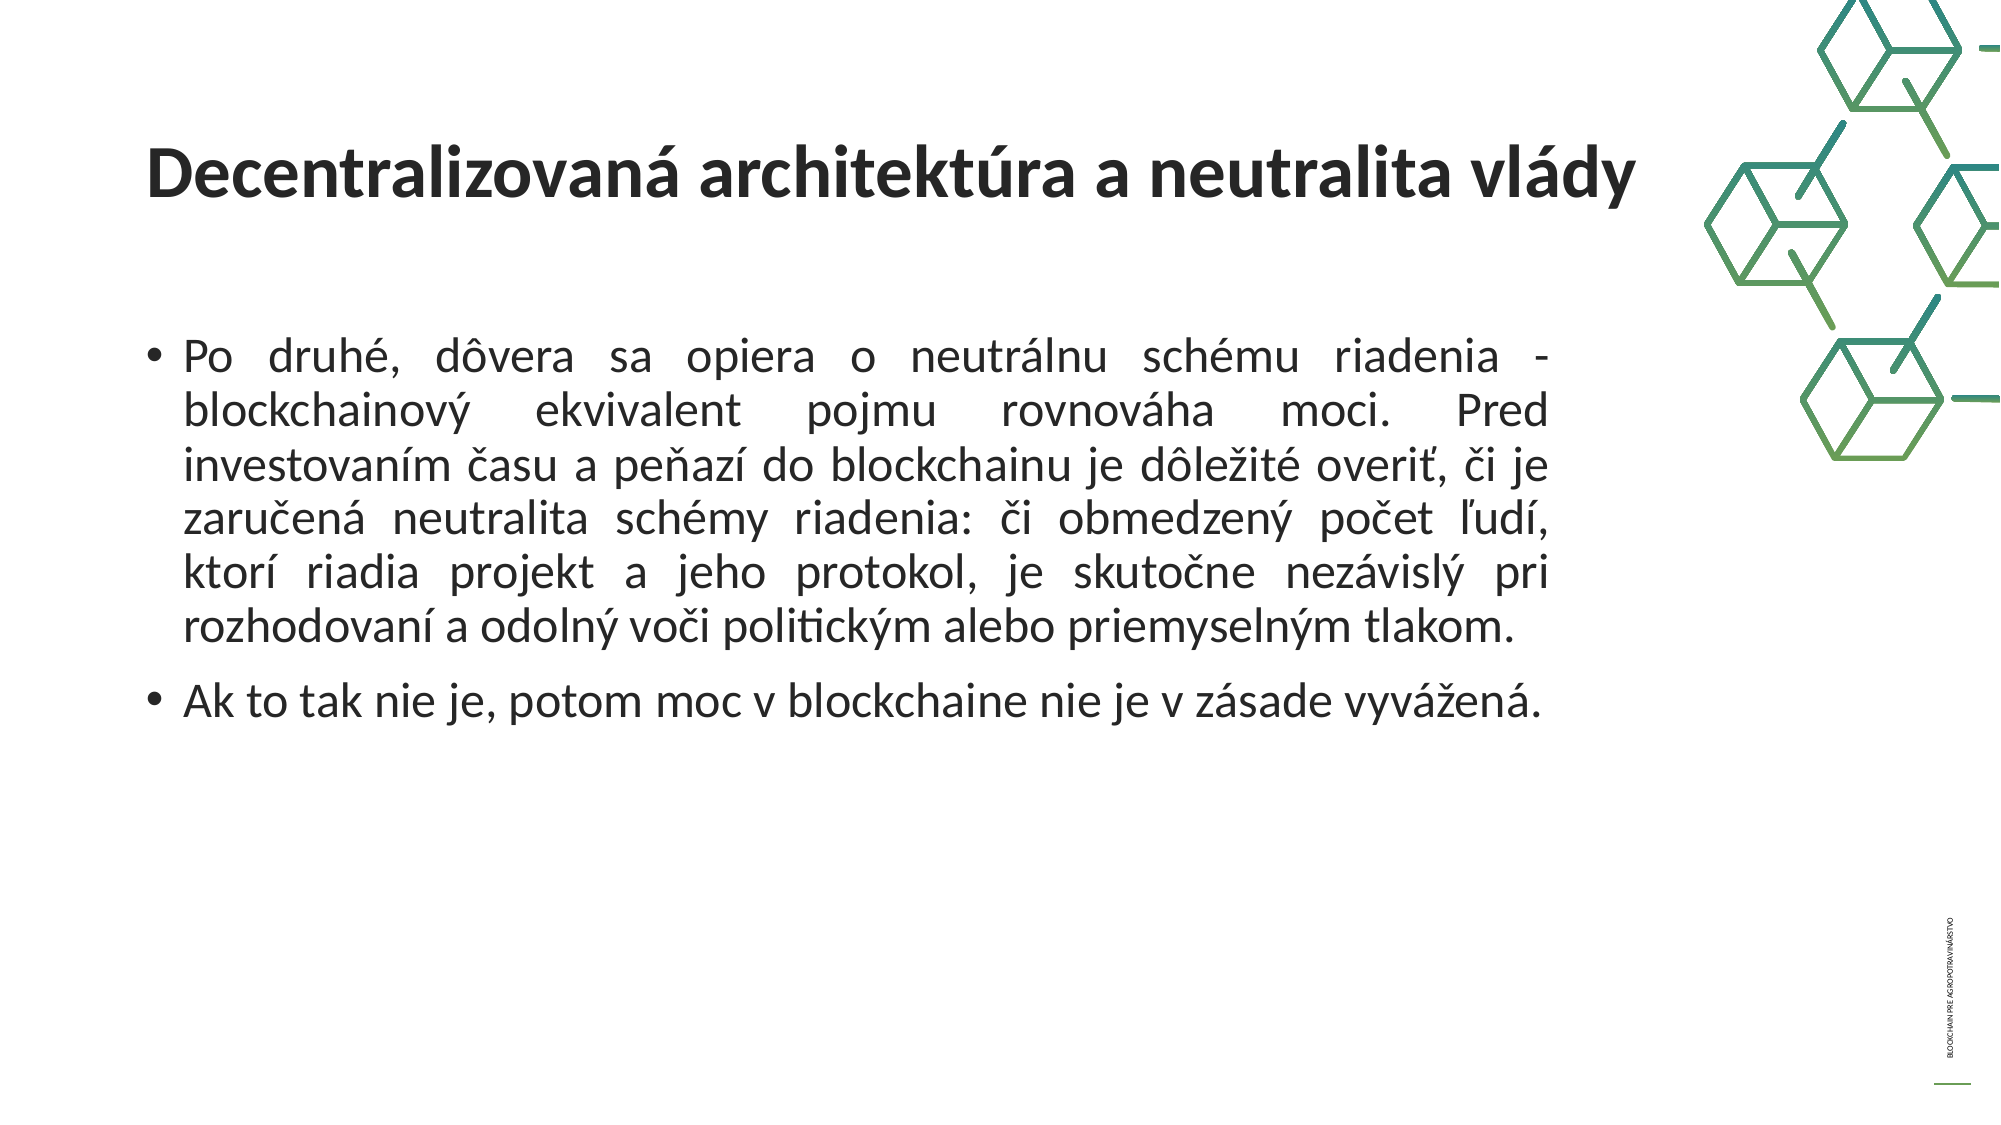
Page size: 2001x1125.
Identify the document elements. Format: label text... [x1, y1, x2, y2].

list Decentralizovaná architektúra a neutralita vlády [130, 124, 1698, 257]
list Po druhé, dôvera sa opiera o neutrálnu schému riadenia - blockchainový ekvivalent pojmu rovnováha moci. Pred investovaním času a peňazí do blockchainu je dôležité overiť, či je zaručená neutralita schémy riadenia: či obmedzený počet ľudí, ktorí riadia projekt a jeho protokol, je skutočne nezávislý pri rozhodovaní a odolný voči politickým alebo priemyselným tlakom. Ak to tak nie je, potom moc v blockchaine nie je v zásade vyvážená. [130, 322, 1566, 954]
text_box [1703, 0, 2000, 462]
